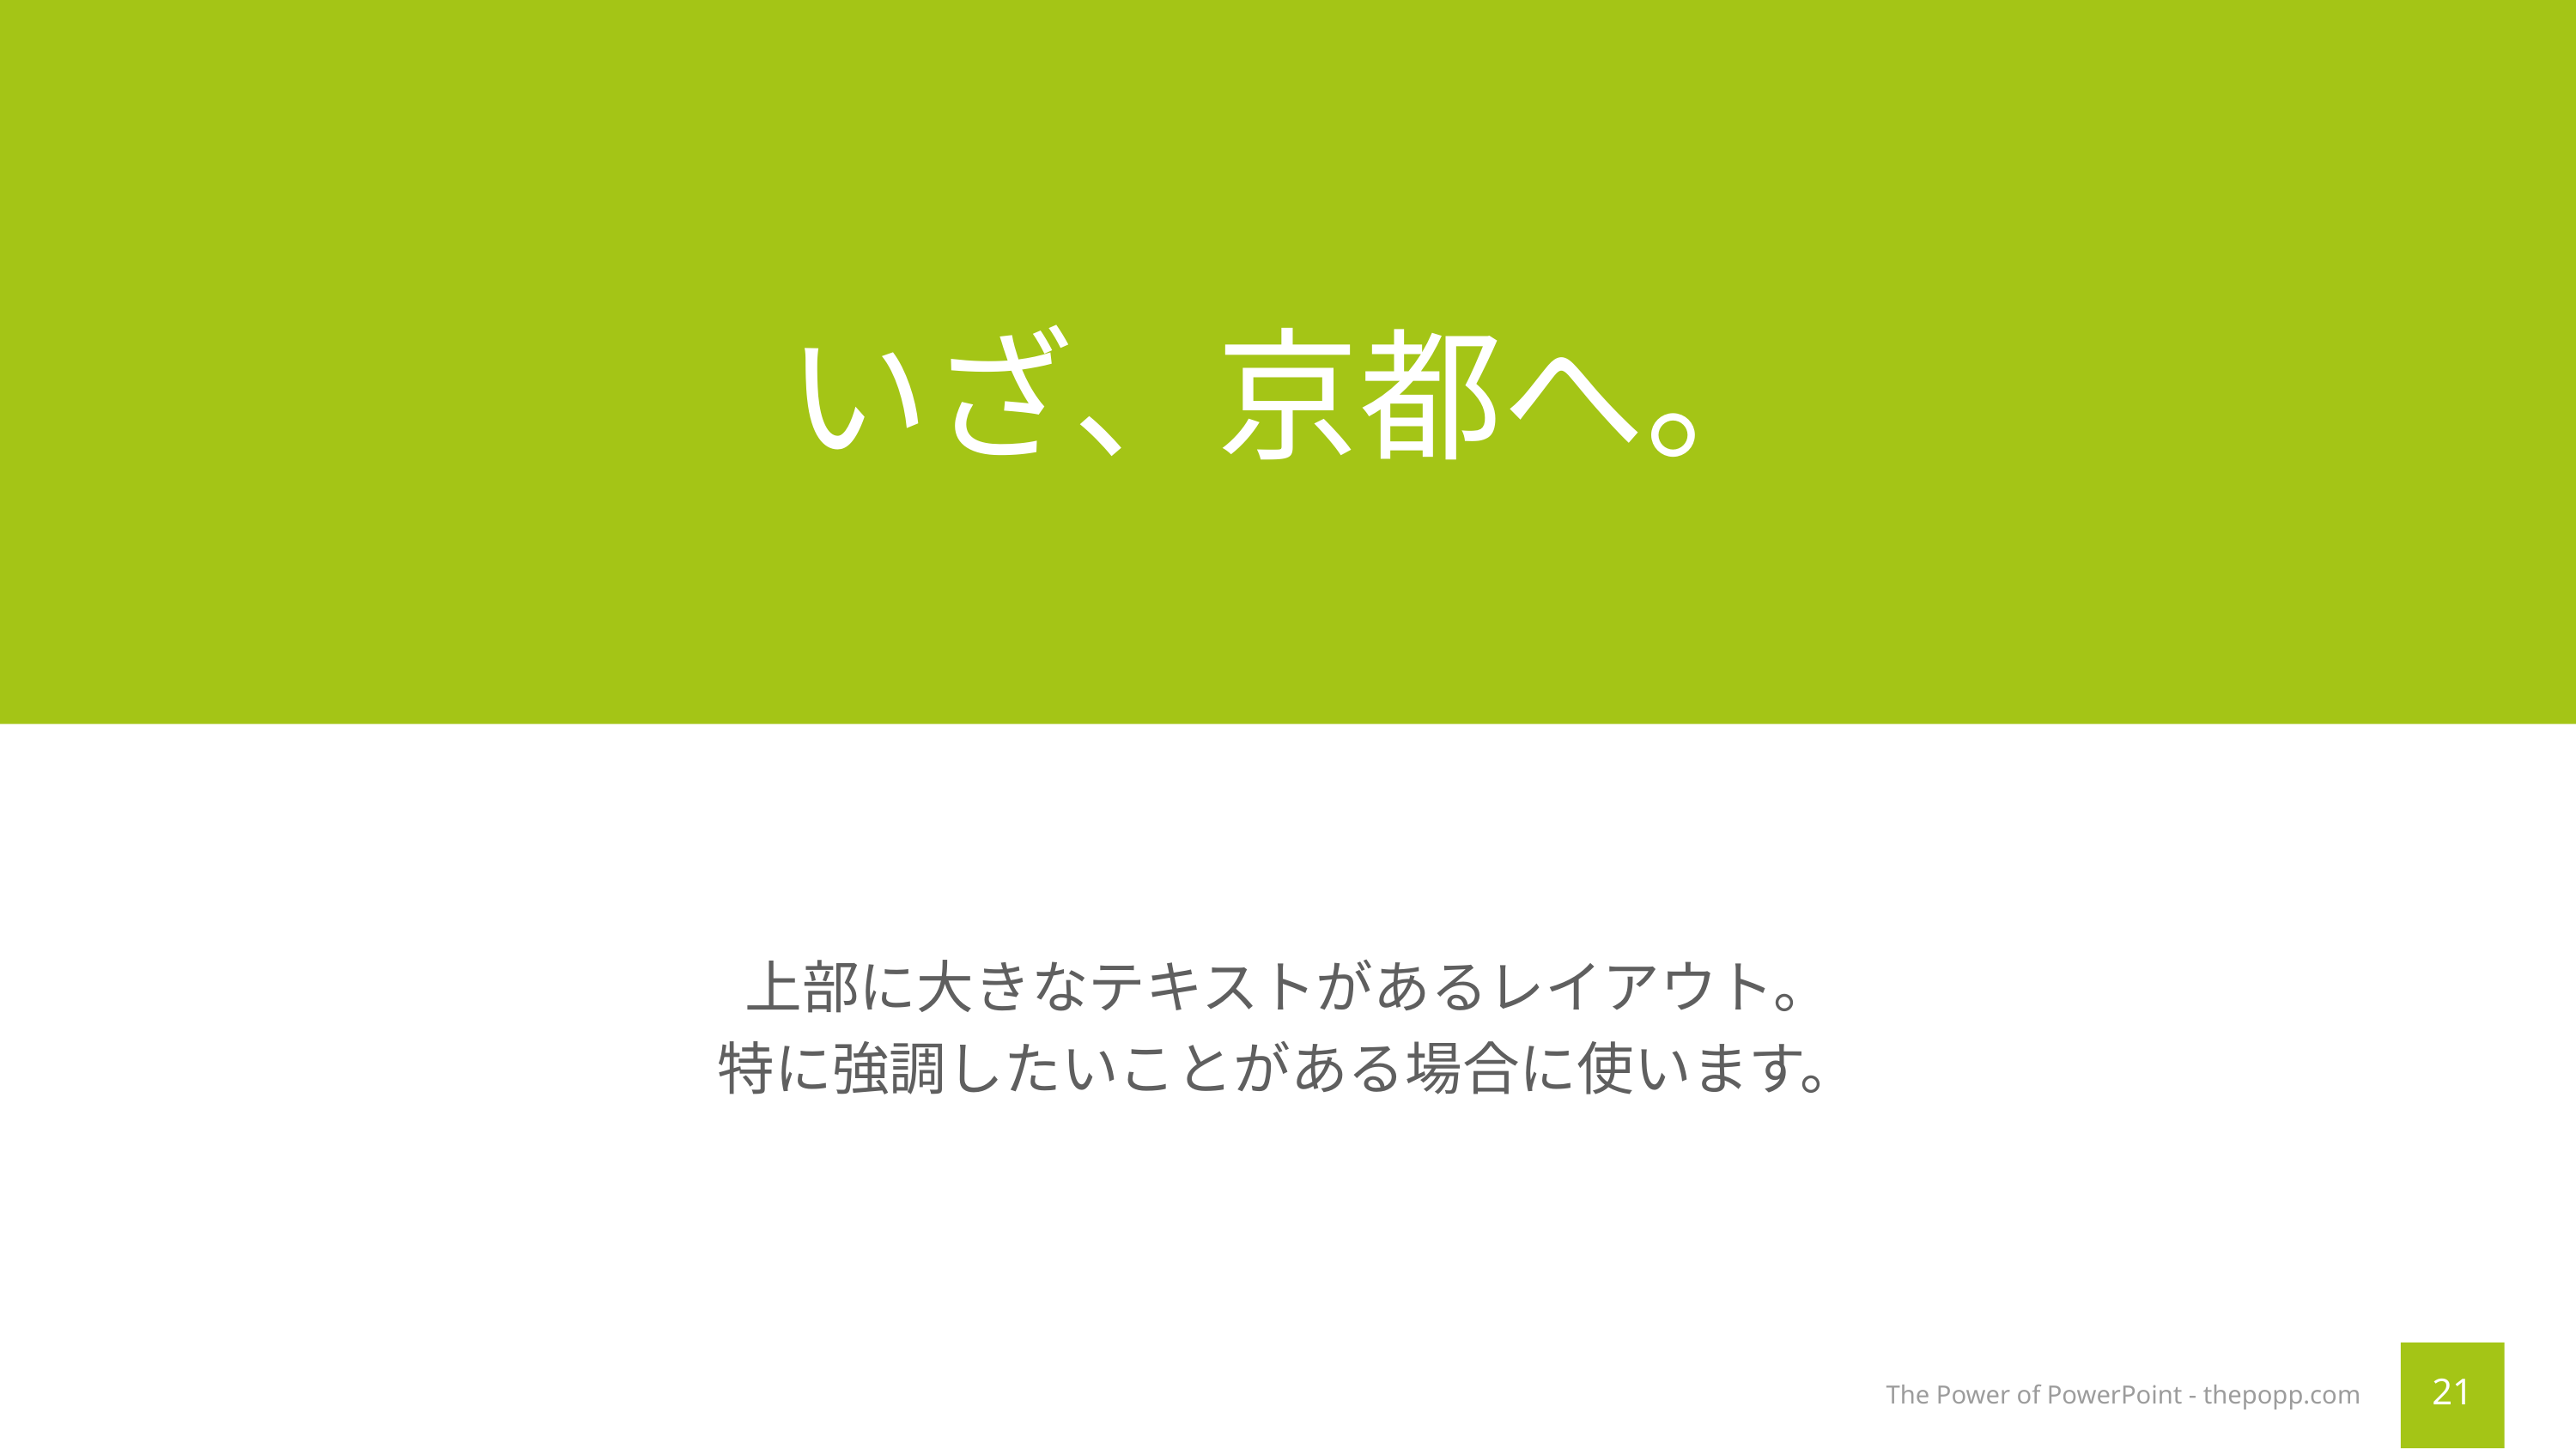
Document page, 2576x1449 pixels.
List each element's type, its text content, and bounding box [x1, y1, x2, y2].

list 上部に大きなテキストがあるレイアウト。 特に強調したいことがある場合に使います。 [370, 879, 2206, 1160]
footer The Power of PowerPoint - thepopp.com [1504, 1355, 2374, 1433]
slide_number 21 [2400, 1355, 2505, 1433]
title いざ、京都へ。 [105, 117, 2471, 666]
